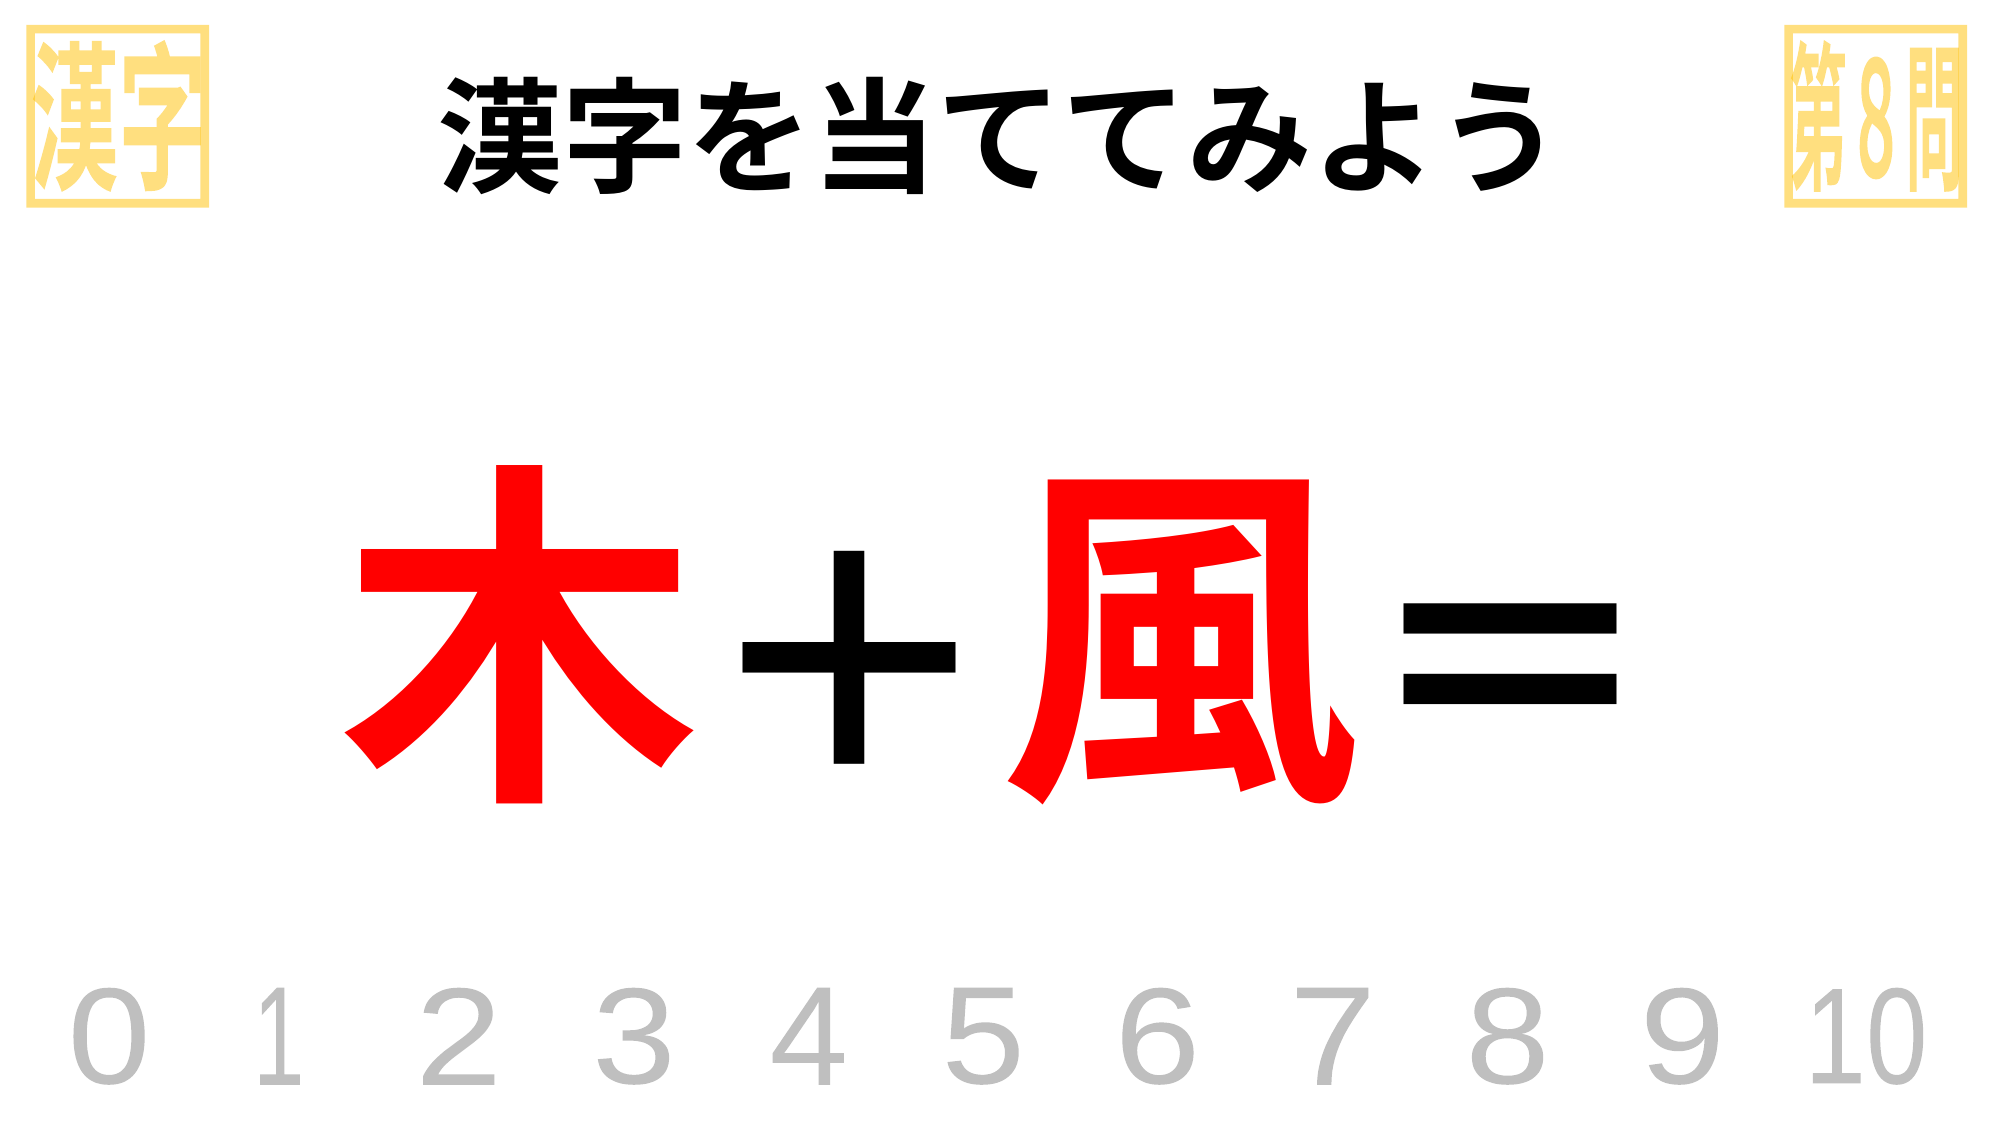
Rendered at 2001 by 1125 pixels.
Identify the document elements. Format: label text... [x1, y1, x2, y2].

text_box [1784, 24, 1968, 208]
text_box 漢字を当ててみよう [422, 50, 1578, 216]
text_box 木＋風＝ [324, 403, 1676, 851]
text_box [26, 24, 210, 208]
